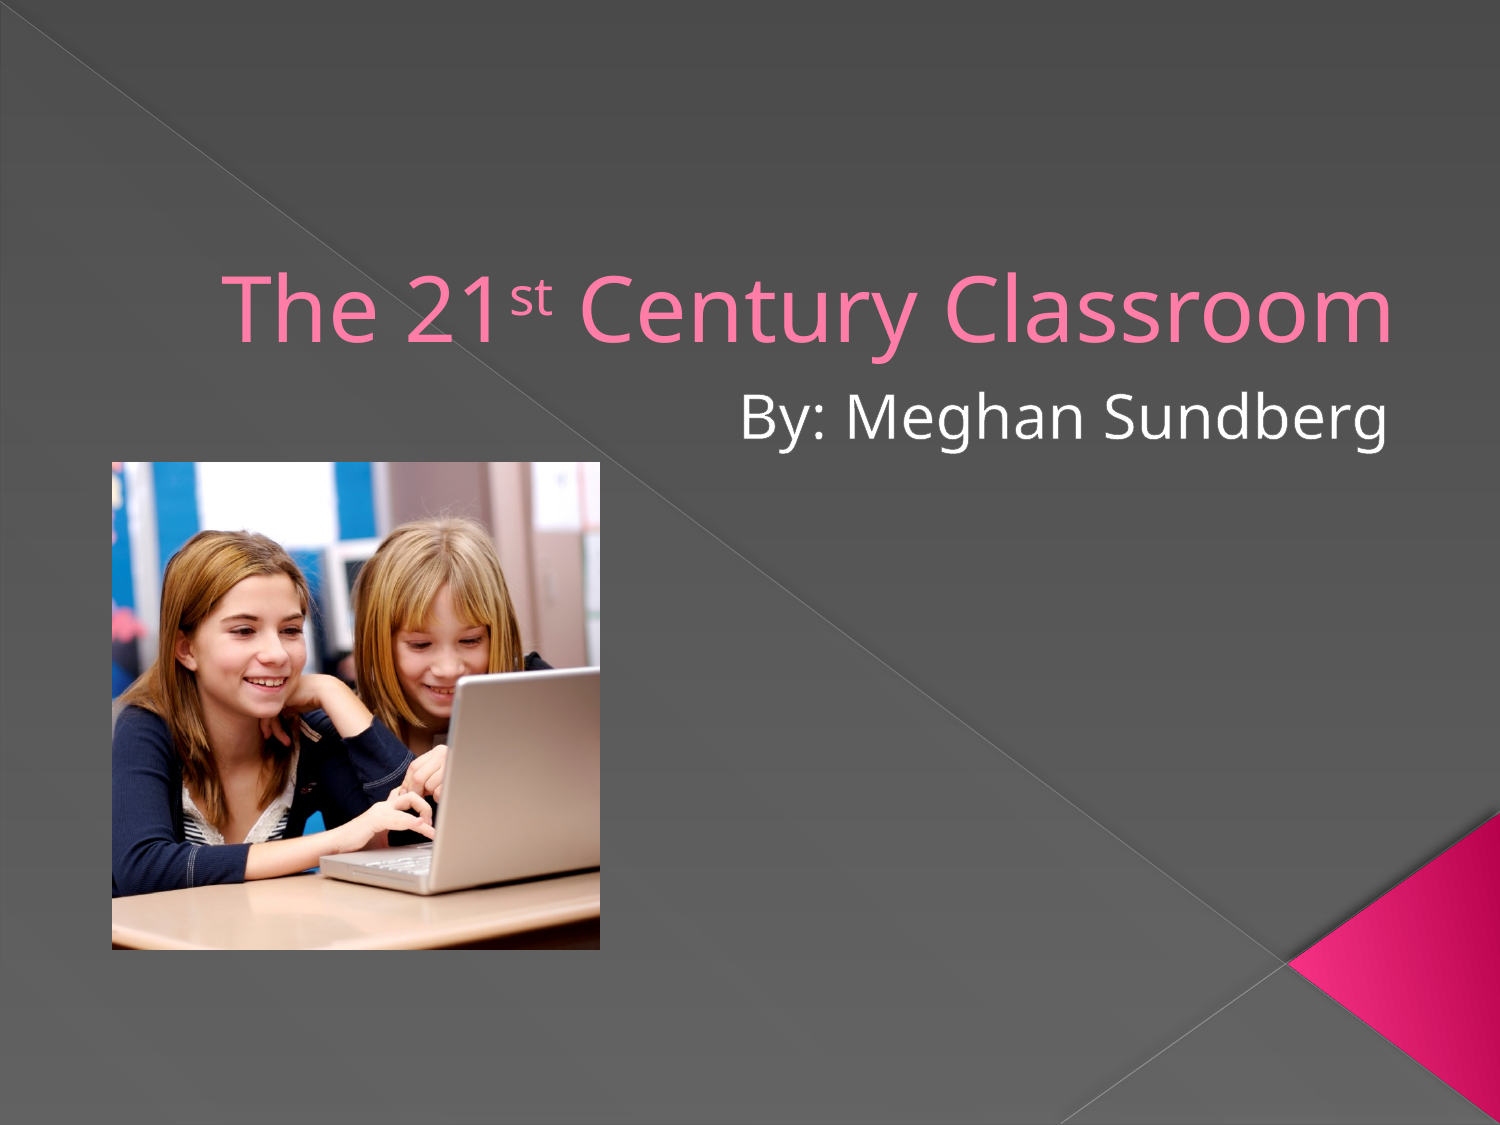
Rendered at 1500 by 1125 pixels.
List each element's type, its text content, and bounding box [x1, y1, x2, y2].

picture [112, 462, 601, 951]
subtitle By: Meghan Sundberg [88, 369, 1412, 657]
title The 21st Century Classroom [88, 127, 1412, 369]
